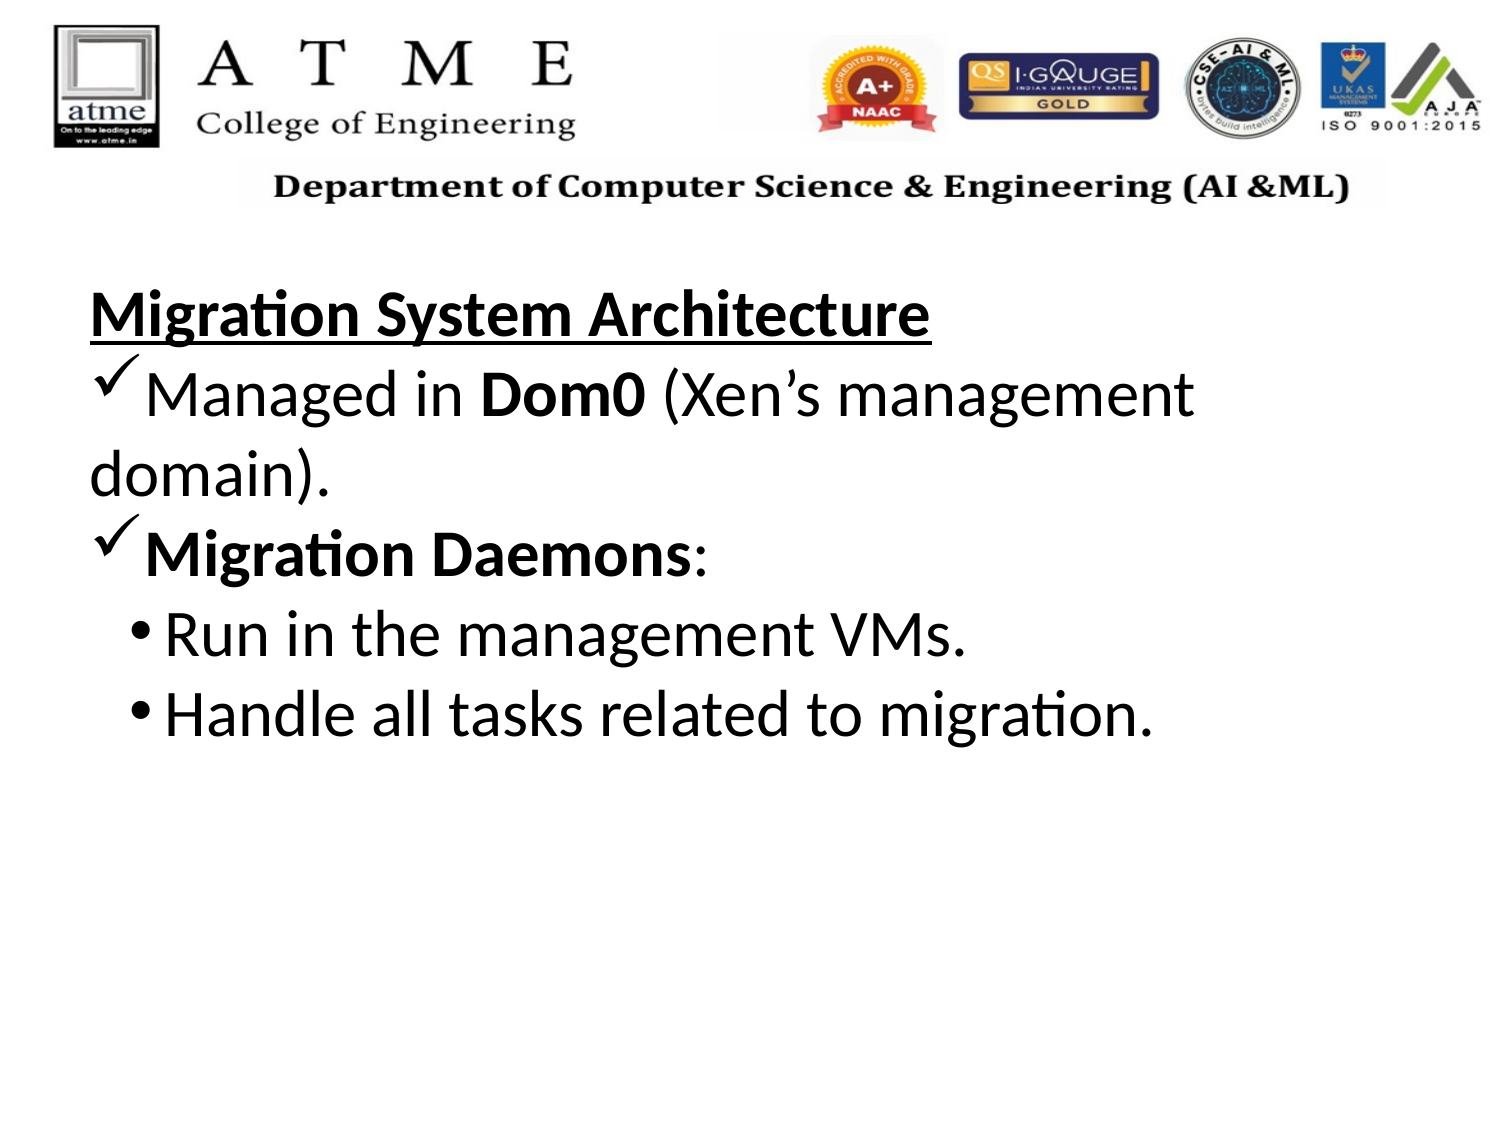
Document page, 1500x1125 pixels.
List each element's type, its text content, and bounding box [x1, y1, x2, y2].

picture [24, 0, 1500, 226]
text_box Migration System Architecture Managed in Dom0 (Xen’s management domain). Migration Daemons: Run in the management VMs. Handle all tasks related to migration. [75, 262, 1463, 757]
